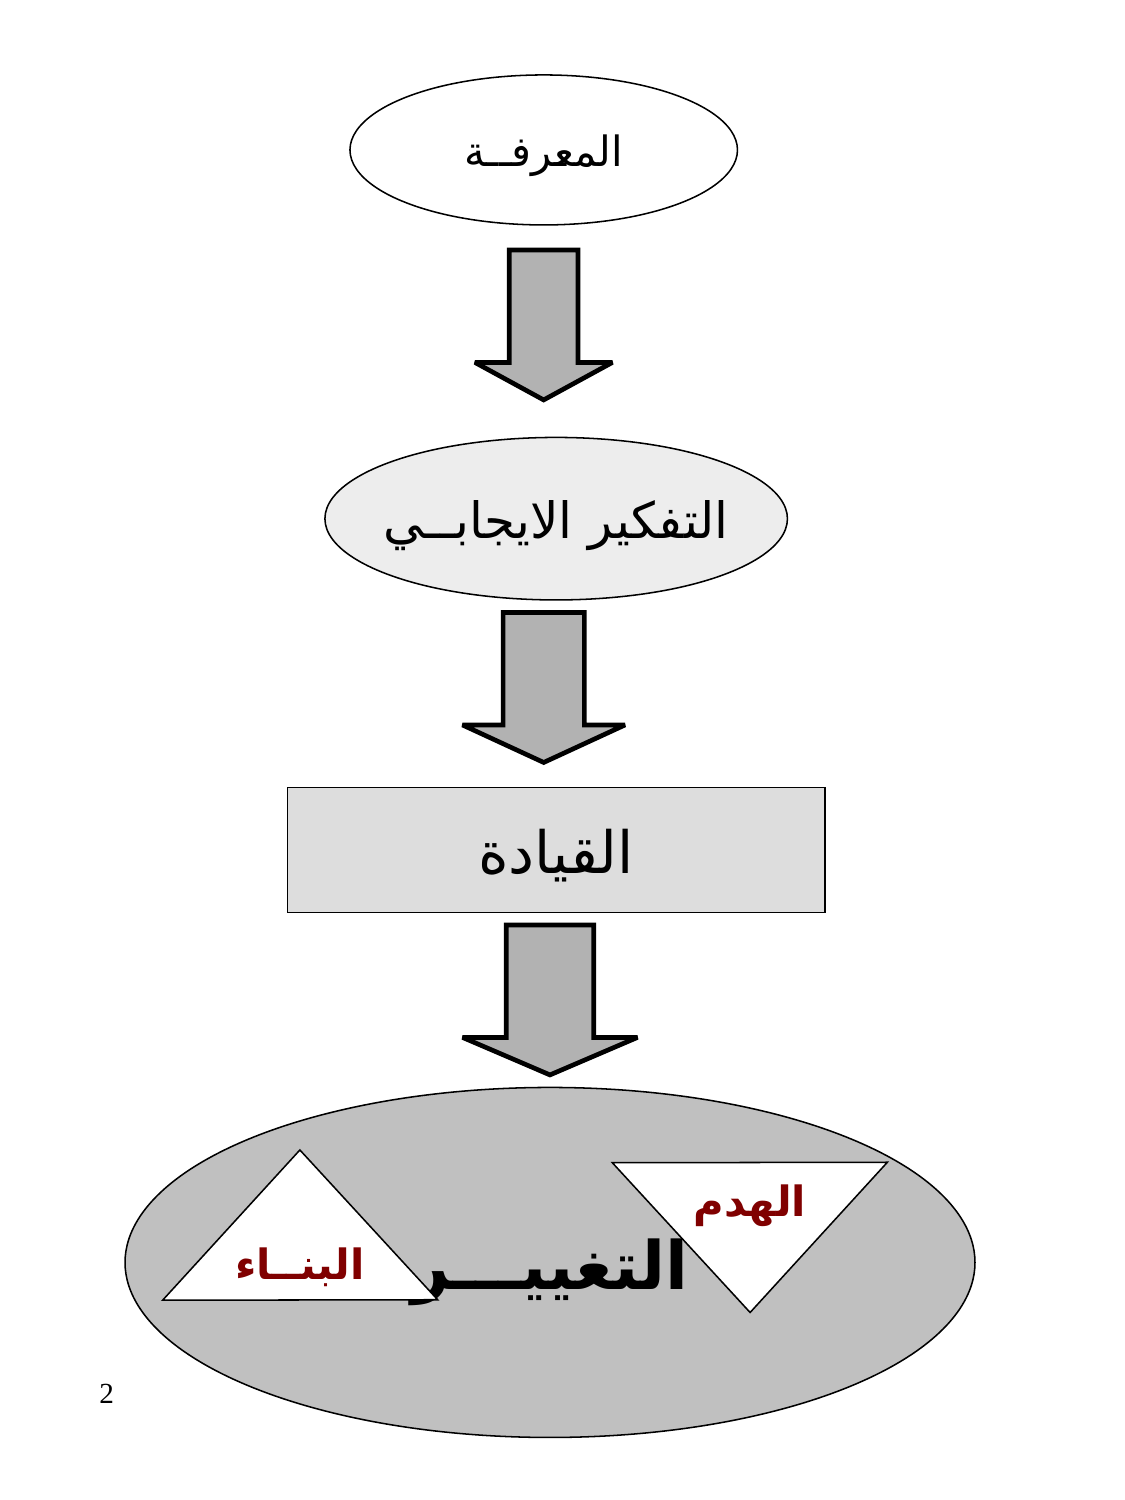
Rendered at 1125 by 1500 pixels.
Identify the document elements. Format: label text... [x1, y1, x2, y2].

text_box [462, 612, 625, 763]
text_box البنــاء [162, 1149, 438, 1301]
text_box المعرفــة [349, 74, 738, 225]
text_box التفكير الايجابــي [324, 437, 788, 600]
text_box الهدم [612, 1162, 888, 1313]
text_box القيادة [287, 787, 825, 913]
text_box [462, 924, 638, 1075]
text_box [474, 249, 613, 400]
slide_number 2 [84, 1366, 319, 1467]
text_box التغييـــر [125, 1087, 976, 1438]
